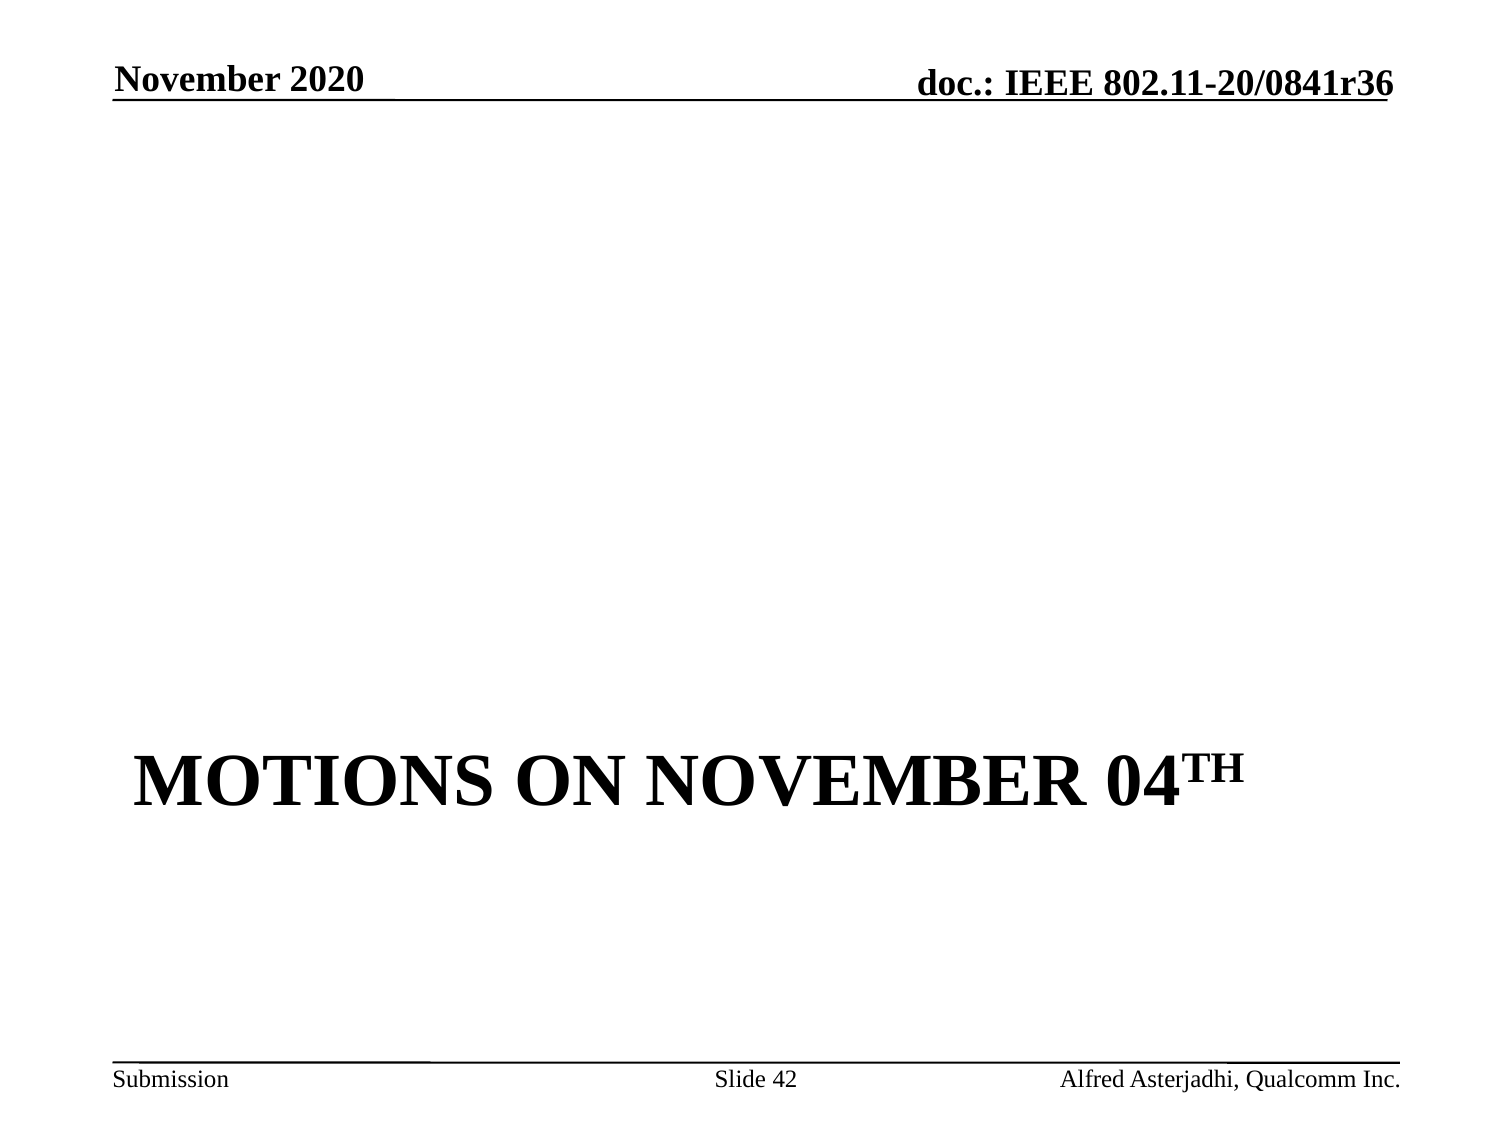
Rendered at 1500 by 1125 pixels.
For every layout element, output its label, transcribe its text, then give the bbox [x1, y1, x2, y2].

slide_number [114, 54, 423, 100]
slide_number Slide 42 [712, 1061, 800, 1123]
footer Alfred Asterjadhi, Qualcomm Inc. [878, 1061, 1402, 1093]
title Motions on November 04th [118, 722, 1394, 947]
